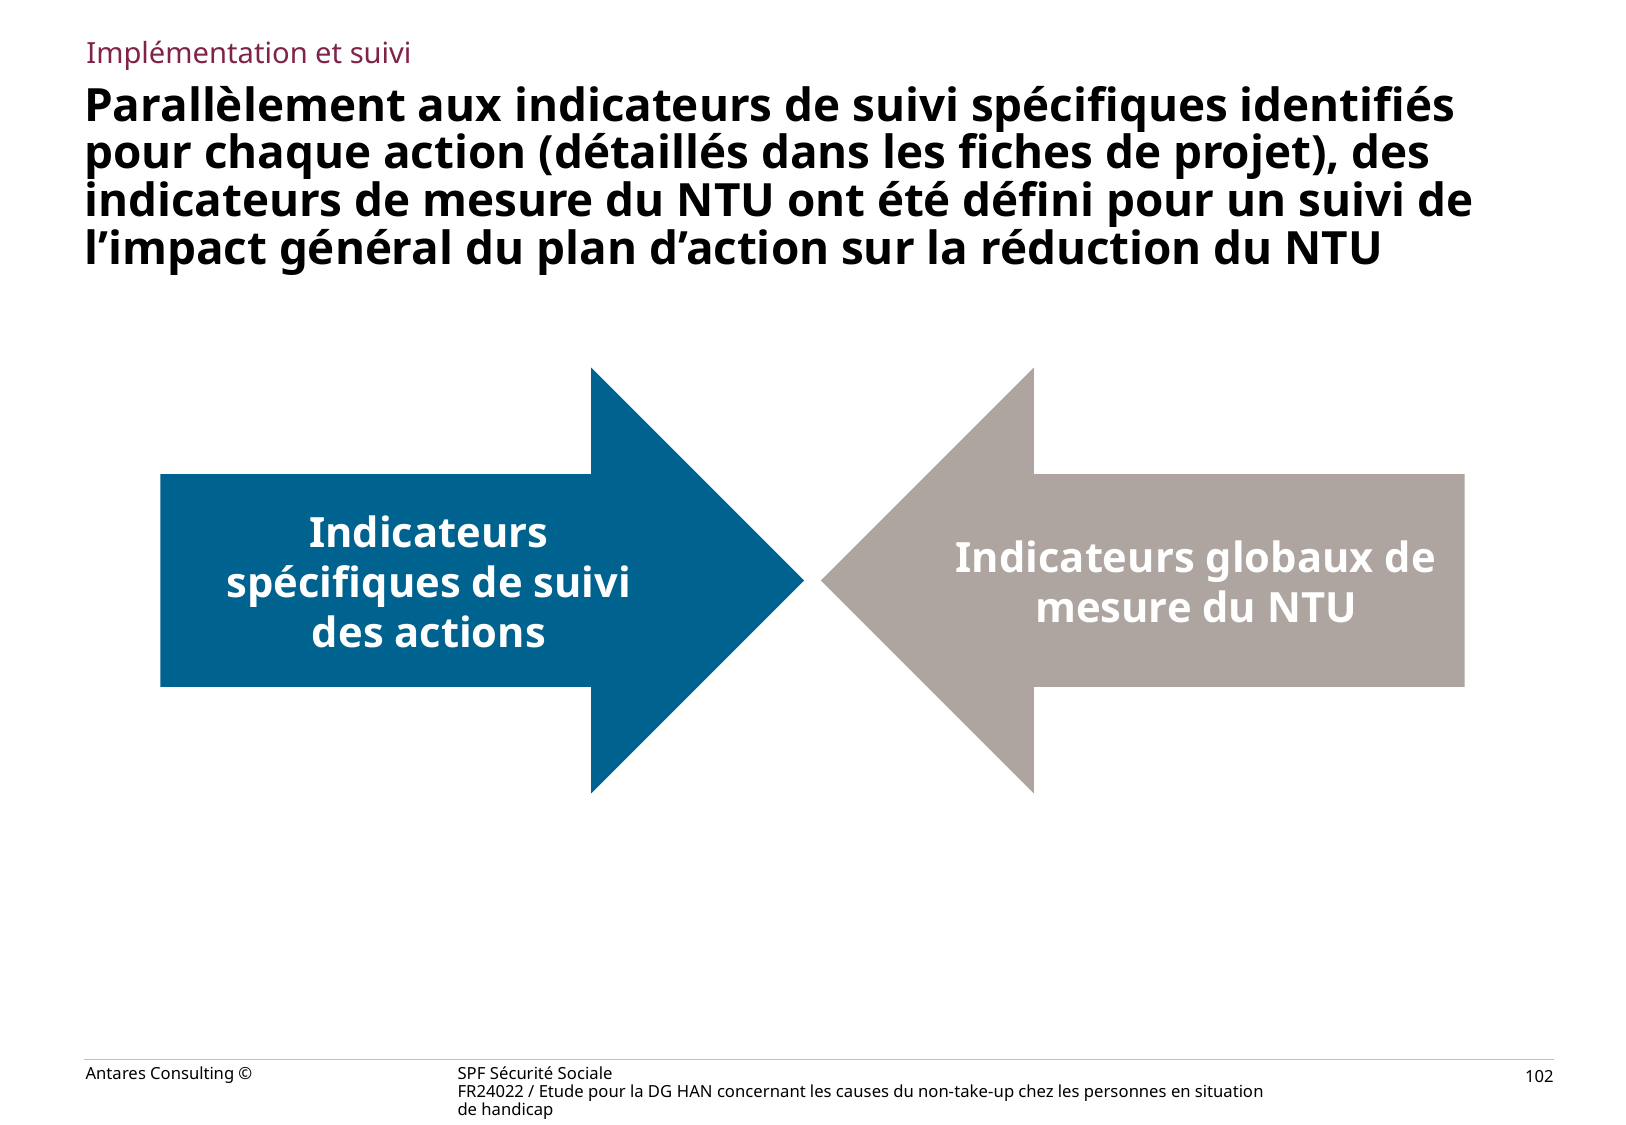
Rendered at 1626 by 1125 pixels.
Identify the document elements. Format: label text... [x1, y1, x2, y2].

title Parallèlement aux indicateurs de suivi spécifiques identifiés pour chaque action (détaillés dans les fiches de projet), des indicateurs de mesure du NTU ont été défini pour un suivi de l’impact général du plan d’action sur la réduction du NTU [84, 82, 1550, 229]
text_box Indicateurs globaux de mesure du NTU [820, 367, 1465, 794]
text_box Implémentation et suivi [86, 38, 1522, 70]
text_box Indicateurs spécifiques de suivi des actions [160, 367, 805, 794]
